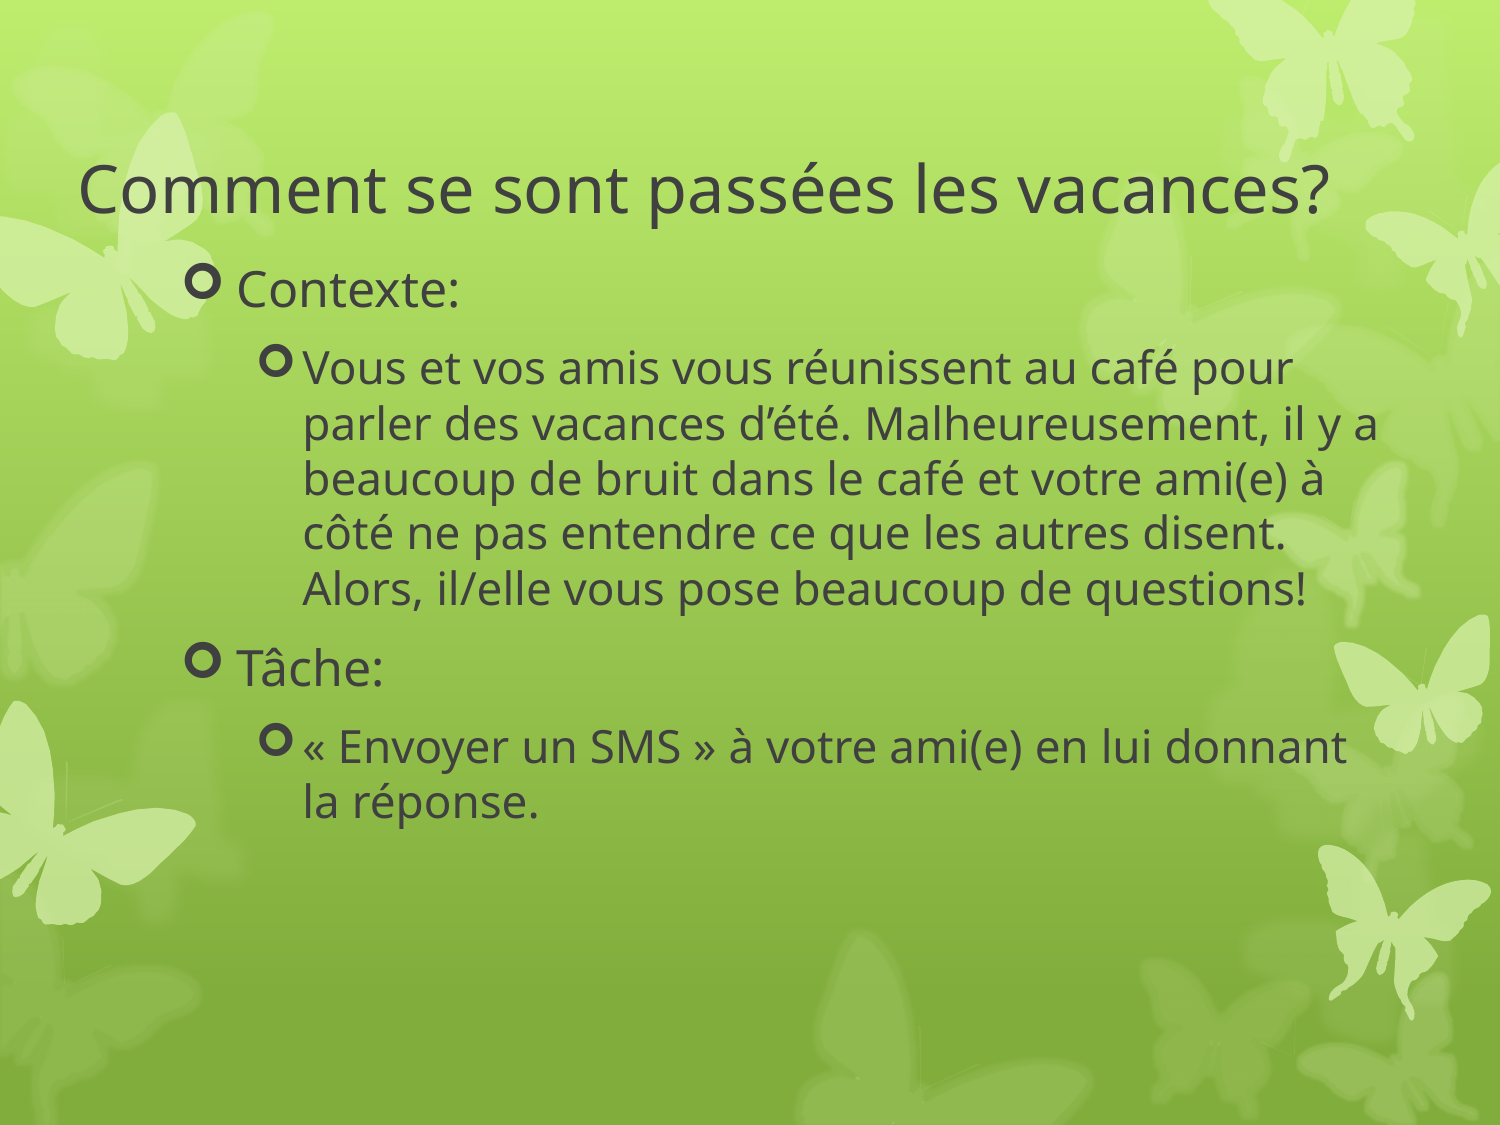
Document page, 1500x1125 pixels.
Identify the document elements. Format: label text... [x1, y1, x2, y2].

title Comment se sont passées les vacances? [62, 110, 1500, 263]
list Contexte: Vous et vos amis vous réunissent au café pour parler des vacances d’été. Malheureusement, il y a beaucoup de bruit dans le café et votre ami(e) à côté ne pas entendre ce que les autres disent. Alors, il/elle vous pose beaucoup de questions! Tâche: « Envoyer un SMS » à votre ami(e) en lui donnant la réponse. [165, 249, 1400, 1088]
